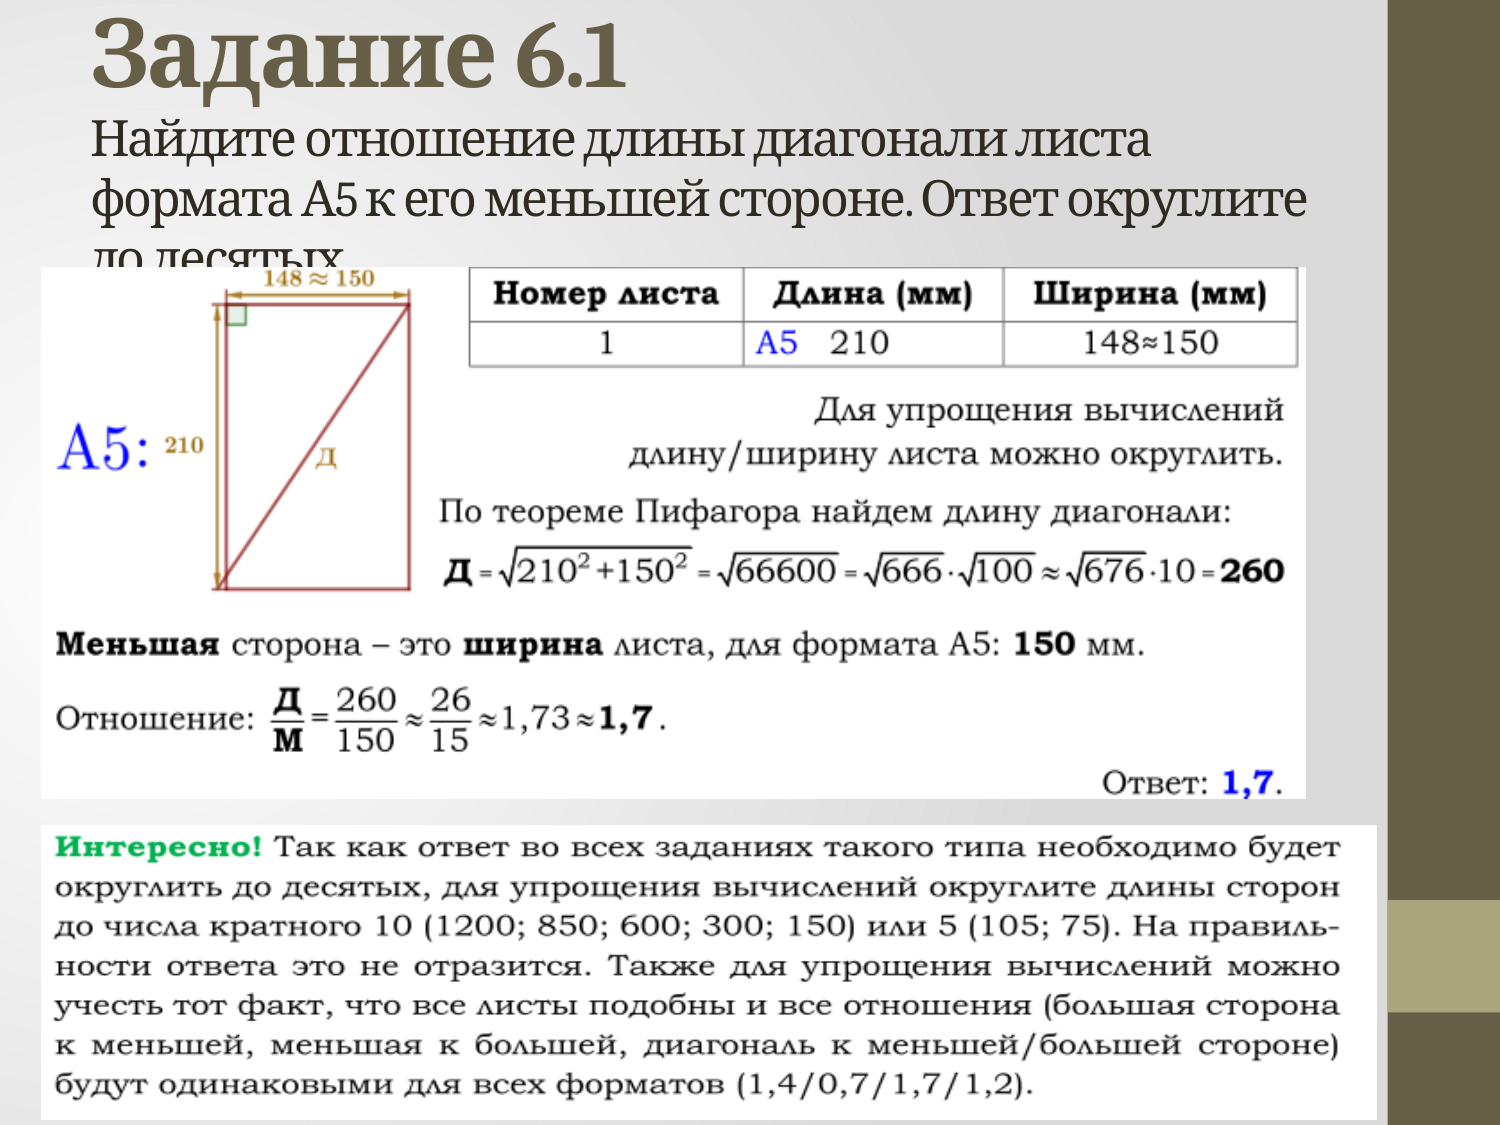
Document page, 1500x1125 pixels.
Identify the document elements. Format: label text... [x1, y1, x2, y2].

title Задание 6.1 Найдите отношение длины диагонали листа формата А5 к его меньшей стороне. Ответ округлите до десятых. [75, 45, 1325, 233]
picture [40, 266, 1306, 800]
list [40, 825, 1377, 1121]
